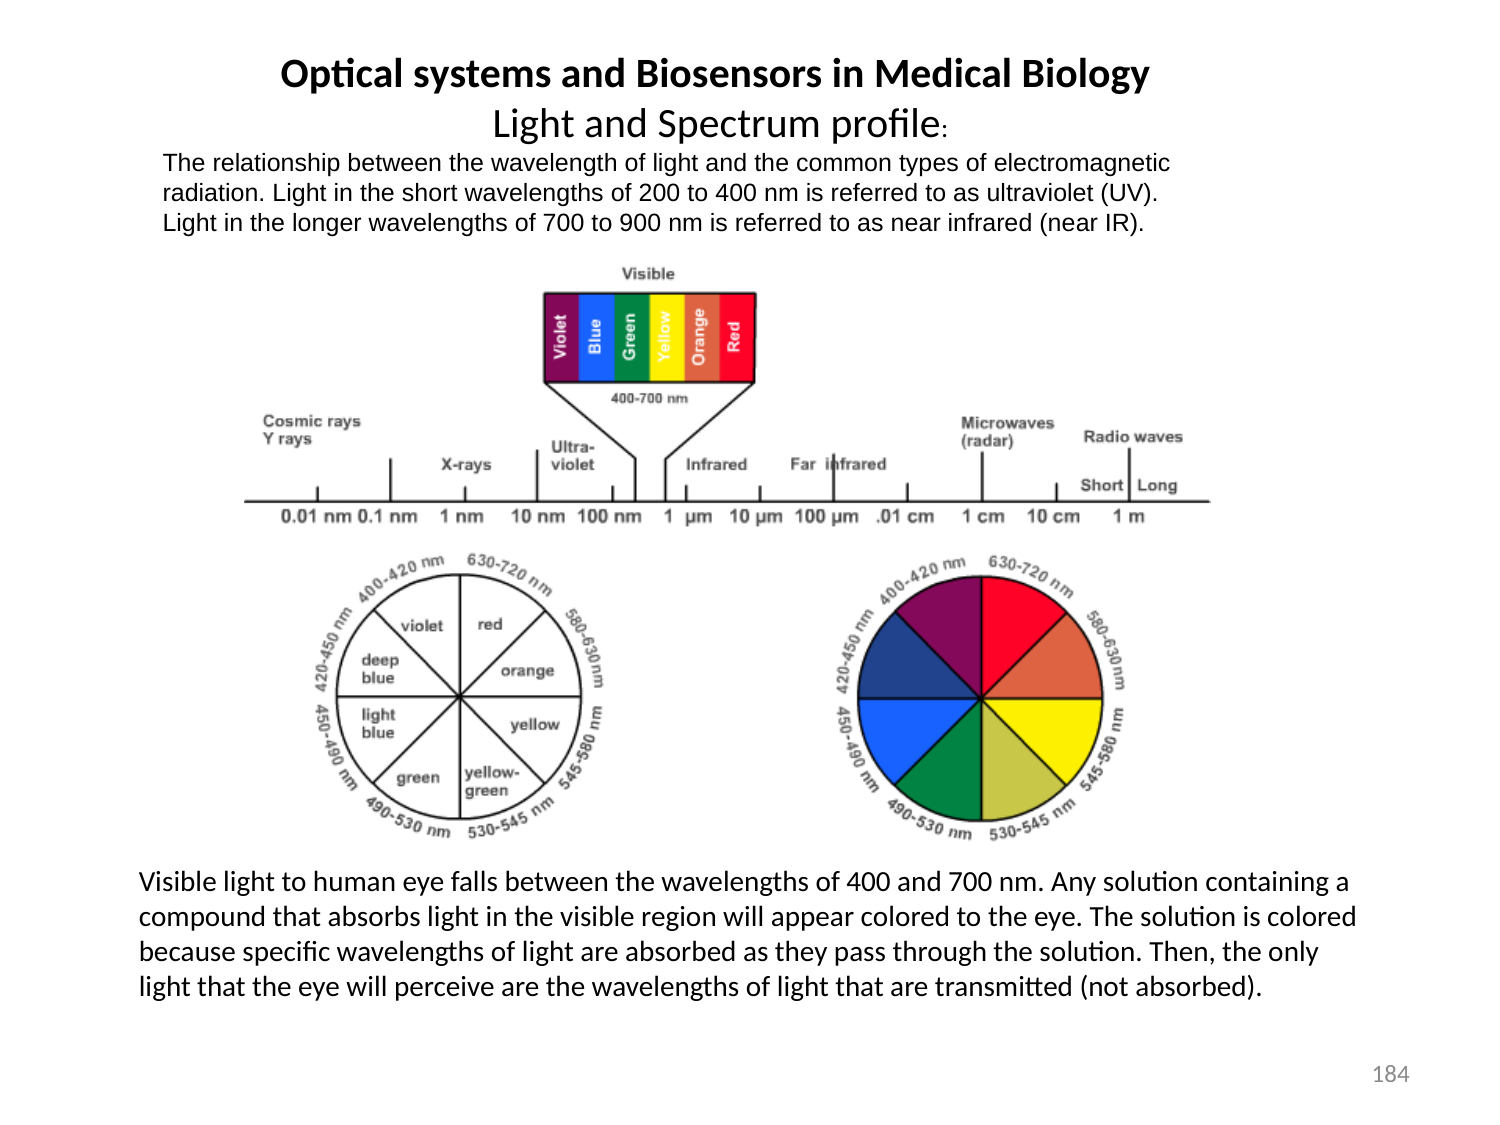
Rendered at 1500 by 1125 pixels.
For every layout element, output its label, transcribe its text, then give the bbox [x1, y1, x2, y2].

text_box Optical systems and Biosensors in Medical Biology Light and Spectrum profile: The relationship between the wavelength of light and the common types of electromagnetic radiation. Light in the short wavelengths of 200 to 400 nm is referred to as ultraviolet (UV). Light in the longer wavelengths of 700 to 900 nm is referred to as near infrared (near IR). [147, 38, 1294, 244]
picture [244, 262, 1211, 847]
text_box Visible light to human eye falls between the wavelengths of 400 and 700 nm. Any solution containing a compound that absorbs light in the visible region will appear colored to the eye. The solution is colored because specific wavelengths of light are absorbed as they pass through the solution. Then, the only light that the eye will perceive are the wavelengths of light that are transmitted (not absorbed). [123, 854, 1388, 1010]
slide_number 184 [1074, 1042, 1425, 1103]
